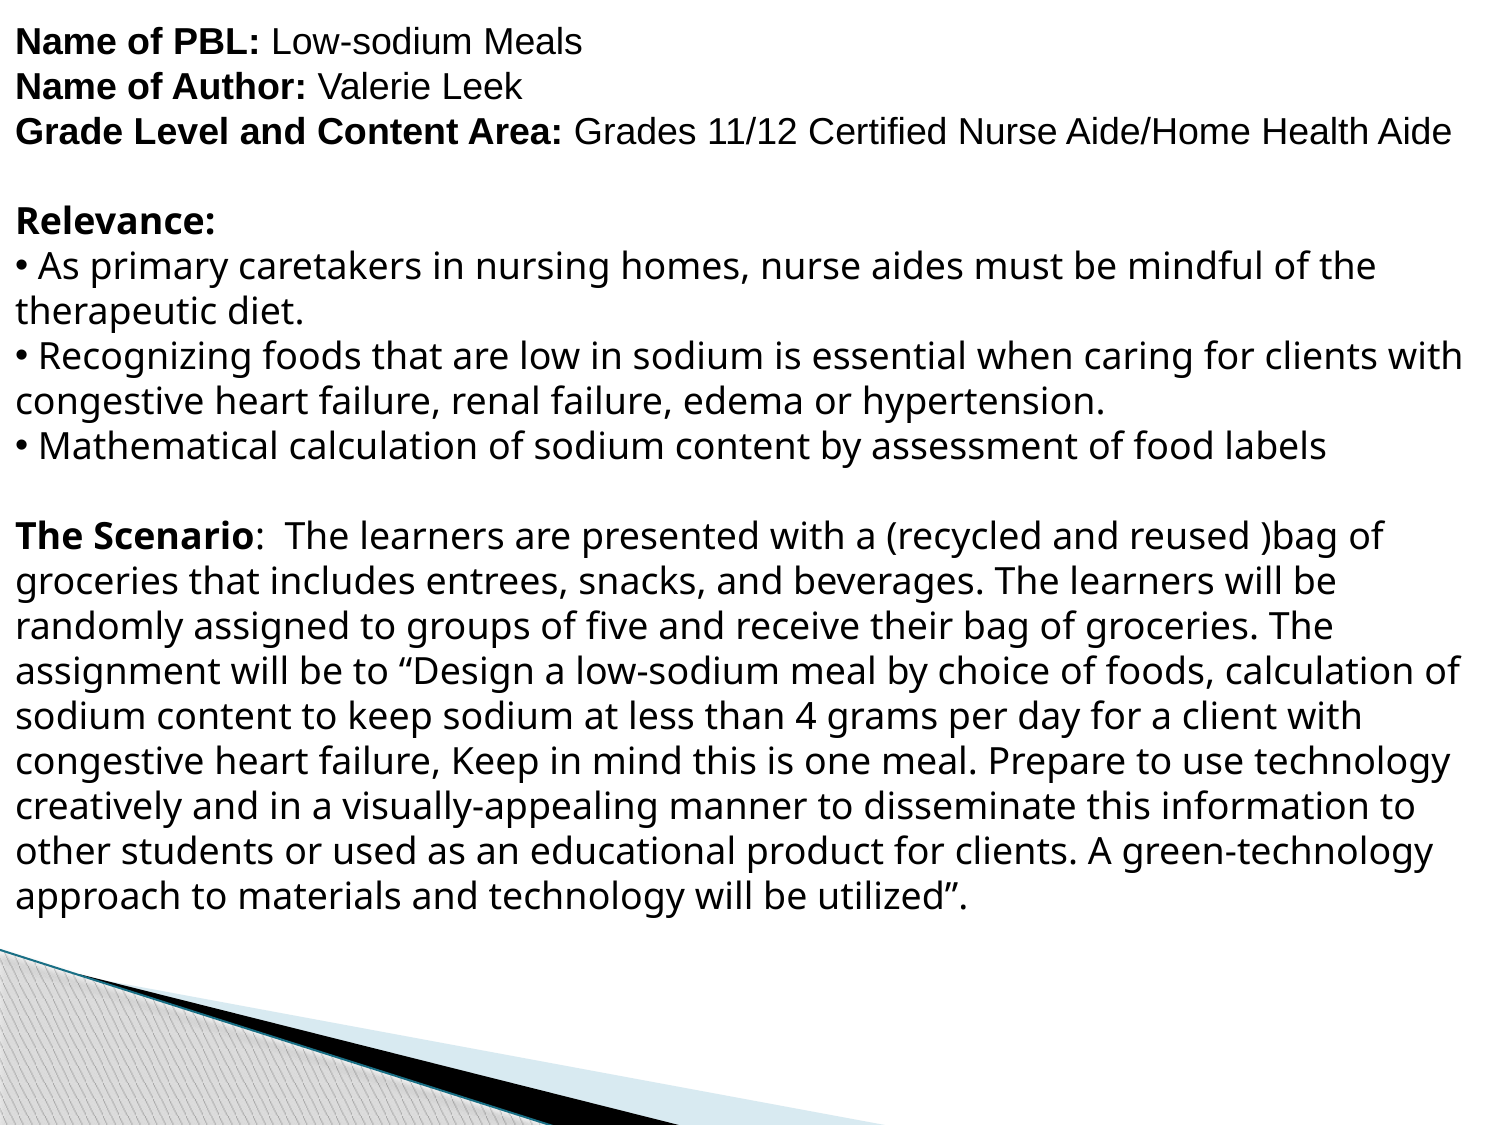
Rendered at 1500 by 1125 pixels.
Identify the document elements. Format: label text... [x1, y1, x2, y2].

text_box Name of PBL: Low-sodium Meals Name of Author: Valerie Leek Grade Level and Content Area: Grades 11/12 Certified Nurse Aide/Home Health Aide Relevance: As primary caretakers in nursing homes, nurse aides must be mindful of the therapeutic diet. Recognizing foods that are low in sodium is essential when caring for clients with congestive heart failure, renal failure, edema or hypertension. Mathematical calculation of sodium content by assessment of food labels The Scenario: The learners are presented with a (recycled and reused )bag of groceries that includes entrees, snacks, and beverages. The learners will be randomly assigned to groups of five and receive their bag of groceries. The assignment will be to “Design a low-sodium meal by choice of foods, calculation of sodium content to keep sodium at less than 4 grams per day for a client with congestive heart failure, Keep in mind this is one meal. Prepare to use technology creatively and in a visually-appealing manner to disseminate this information to other students or used as an educational product for clients. A green-technology approach to materials and technology will be utilized”. [0, 9, 1500, 1105]
